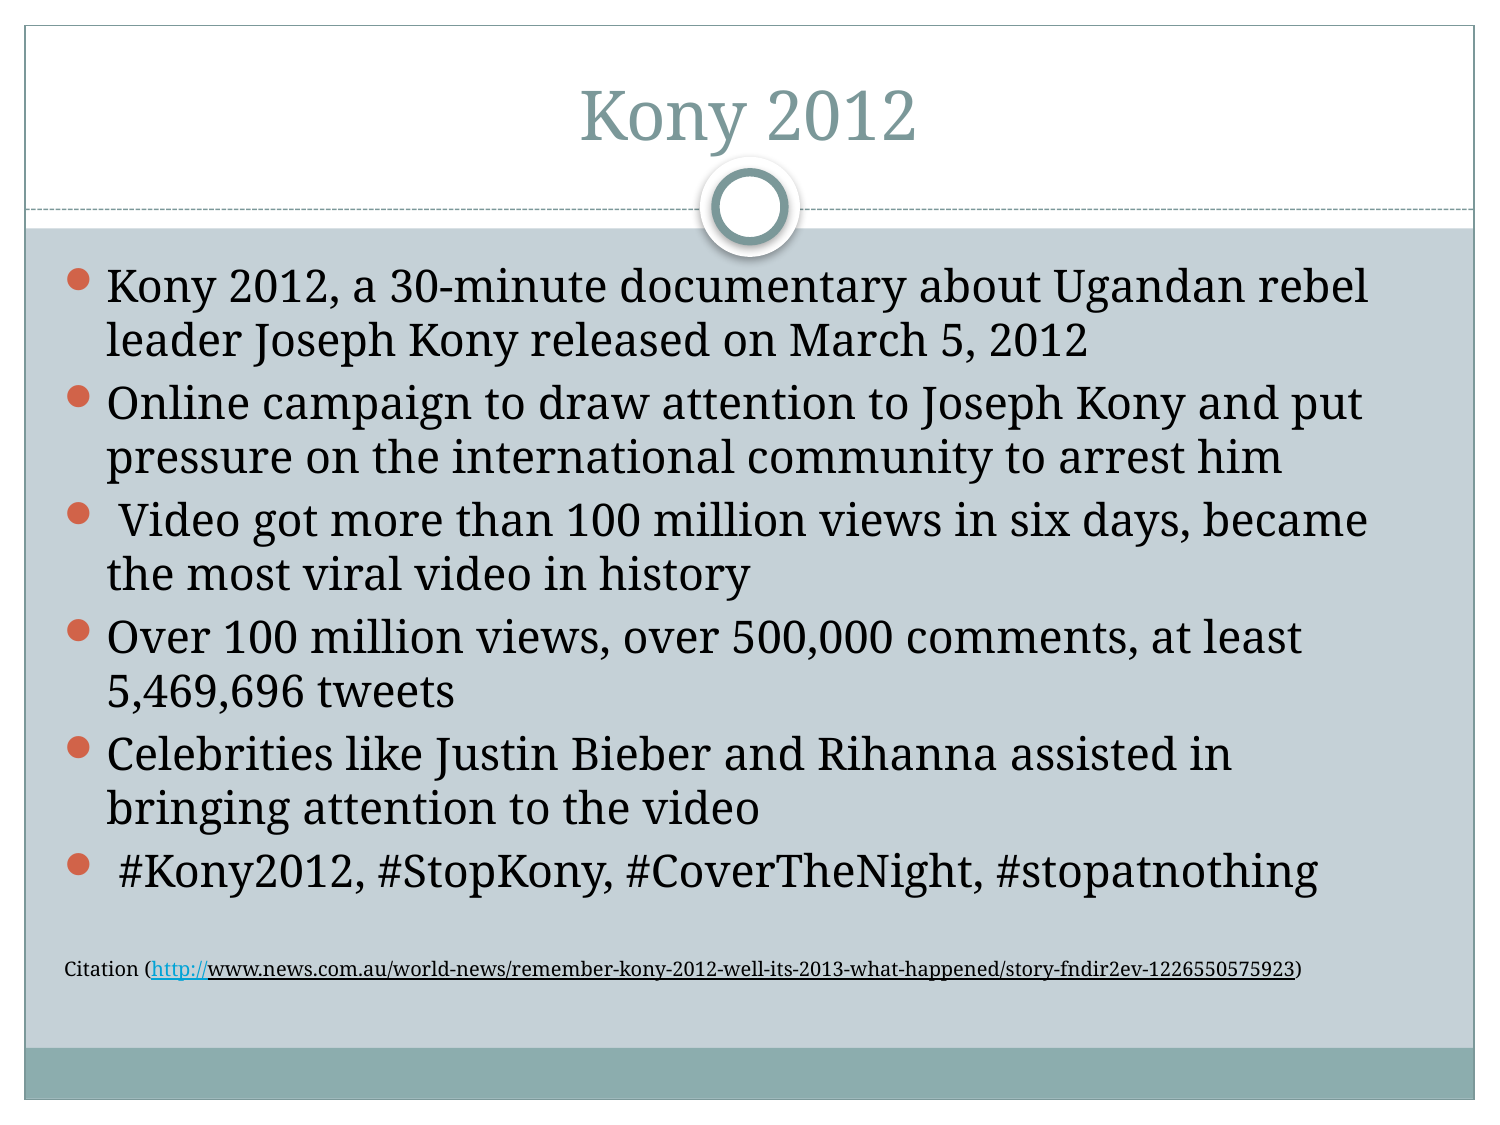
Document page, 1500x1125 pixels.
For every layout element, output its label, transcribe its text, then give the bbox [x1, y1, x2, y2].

title Kony 2012 [49, 37, 1450, 162]
list Kony 2012, a 30-minute documentary about Ugandan rebel leader Joseph Kony released on March 5, 2012 Online campaign to draw attention to Joseph Kony and put pressure on the international community to arrest him Video got more than 100 million views in six days, became the most viral video in history Over 100 million views, over 500,000 comments, at least 5,469,696 tweets Celebrities like Justin Bieber and Rihanna assisted in bringing attention to the video #Kony2012, #StopKony, #CoverTheNight, #stopatnothing Citation (http://www.news.com.au/world-news/remember-kony-2012-well-its-2013-what-happened/story-fndir2ev-1226550575923) [49, 250, 1445, 1001]
